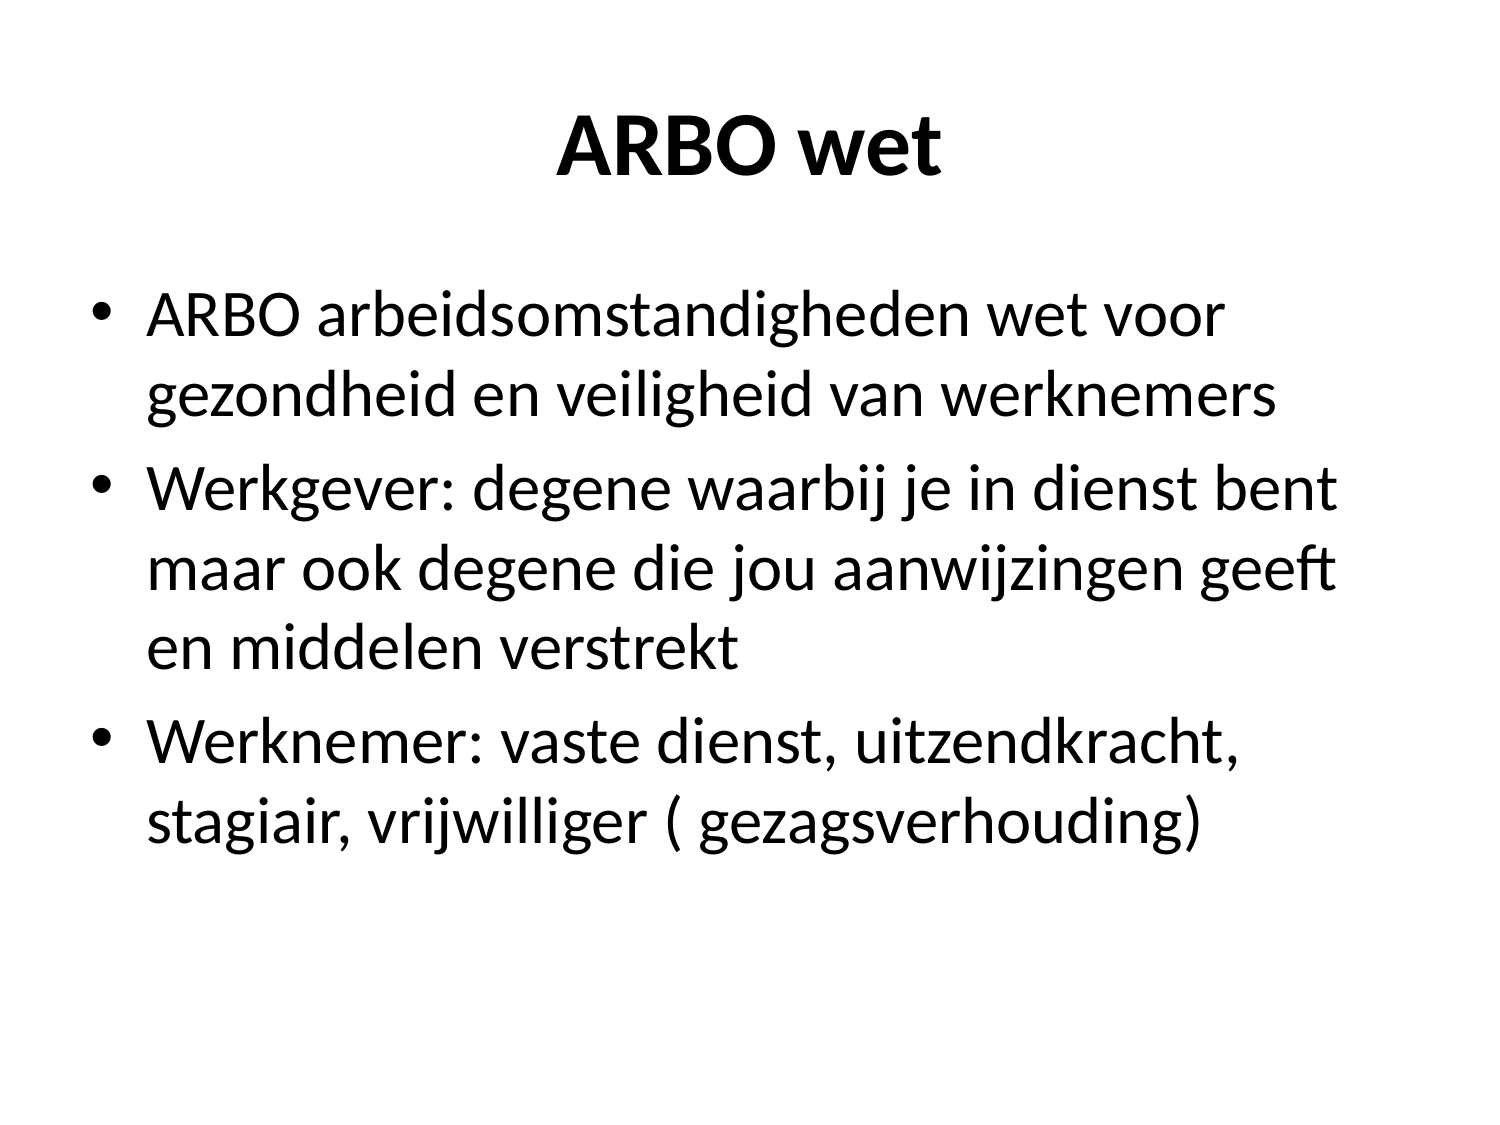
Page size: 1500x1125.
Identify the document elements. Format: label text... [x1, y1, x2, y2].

list ARBO arbeidsomstandigheden wet voor gezondheid en veiligheid van werknemers Werkgever: degene waarbij je in dienst bent maar ook degene die jou aanwijzingen geeft en middelen verstrekt Werknemer: vaste dienst, uitzendkracht, stagiair, vrijwilliger ( gezagsverhouding) [75, 262, 1425, 1005]
title ARBO wet [75, 45, 1425, 233]
